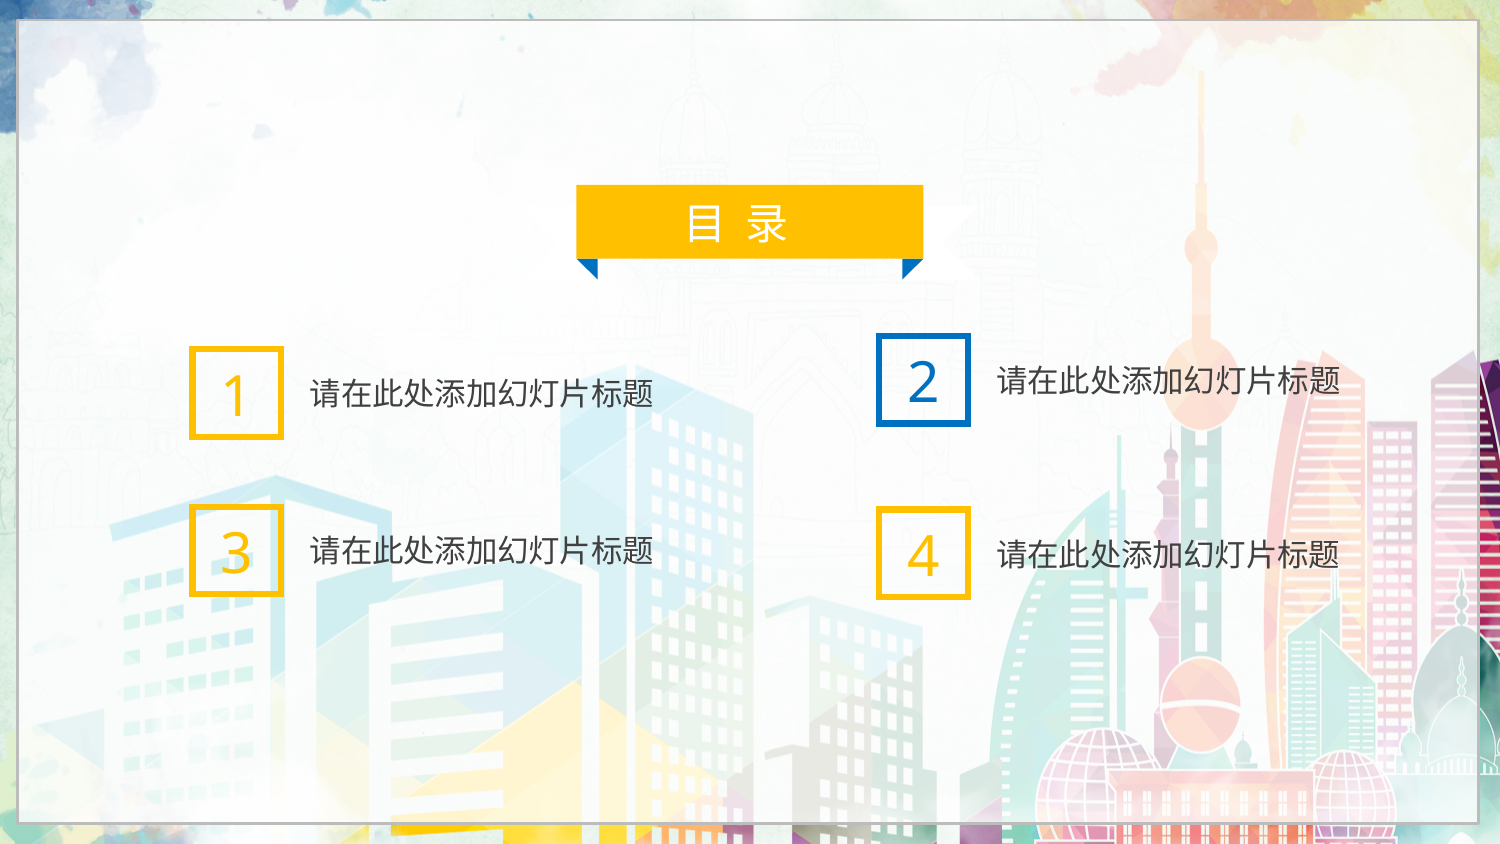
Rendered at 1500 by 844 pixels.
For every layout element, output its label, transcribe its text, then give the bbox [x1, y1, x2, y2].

text_box 请在此处添加幻灯片标题 [286, 368, 665, 418]
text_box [878, 509, 968, 598]
text_box 请在此处添加幻灯片标题 [973, 529, 1352, 578]
text_box 请在此处添加幻灯片标题 [286, 525, 665, 575]
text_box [520, 184, 980, 280]
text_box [192, 348, 282, 438]
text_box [192, 506, 282, 595]
picture [0, 0, 1500, 844]
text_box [878, 335, 968, 424]
text_box 请在此处添加幻灯片标题 [973, 355, 1352, 405]
